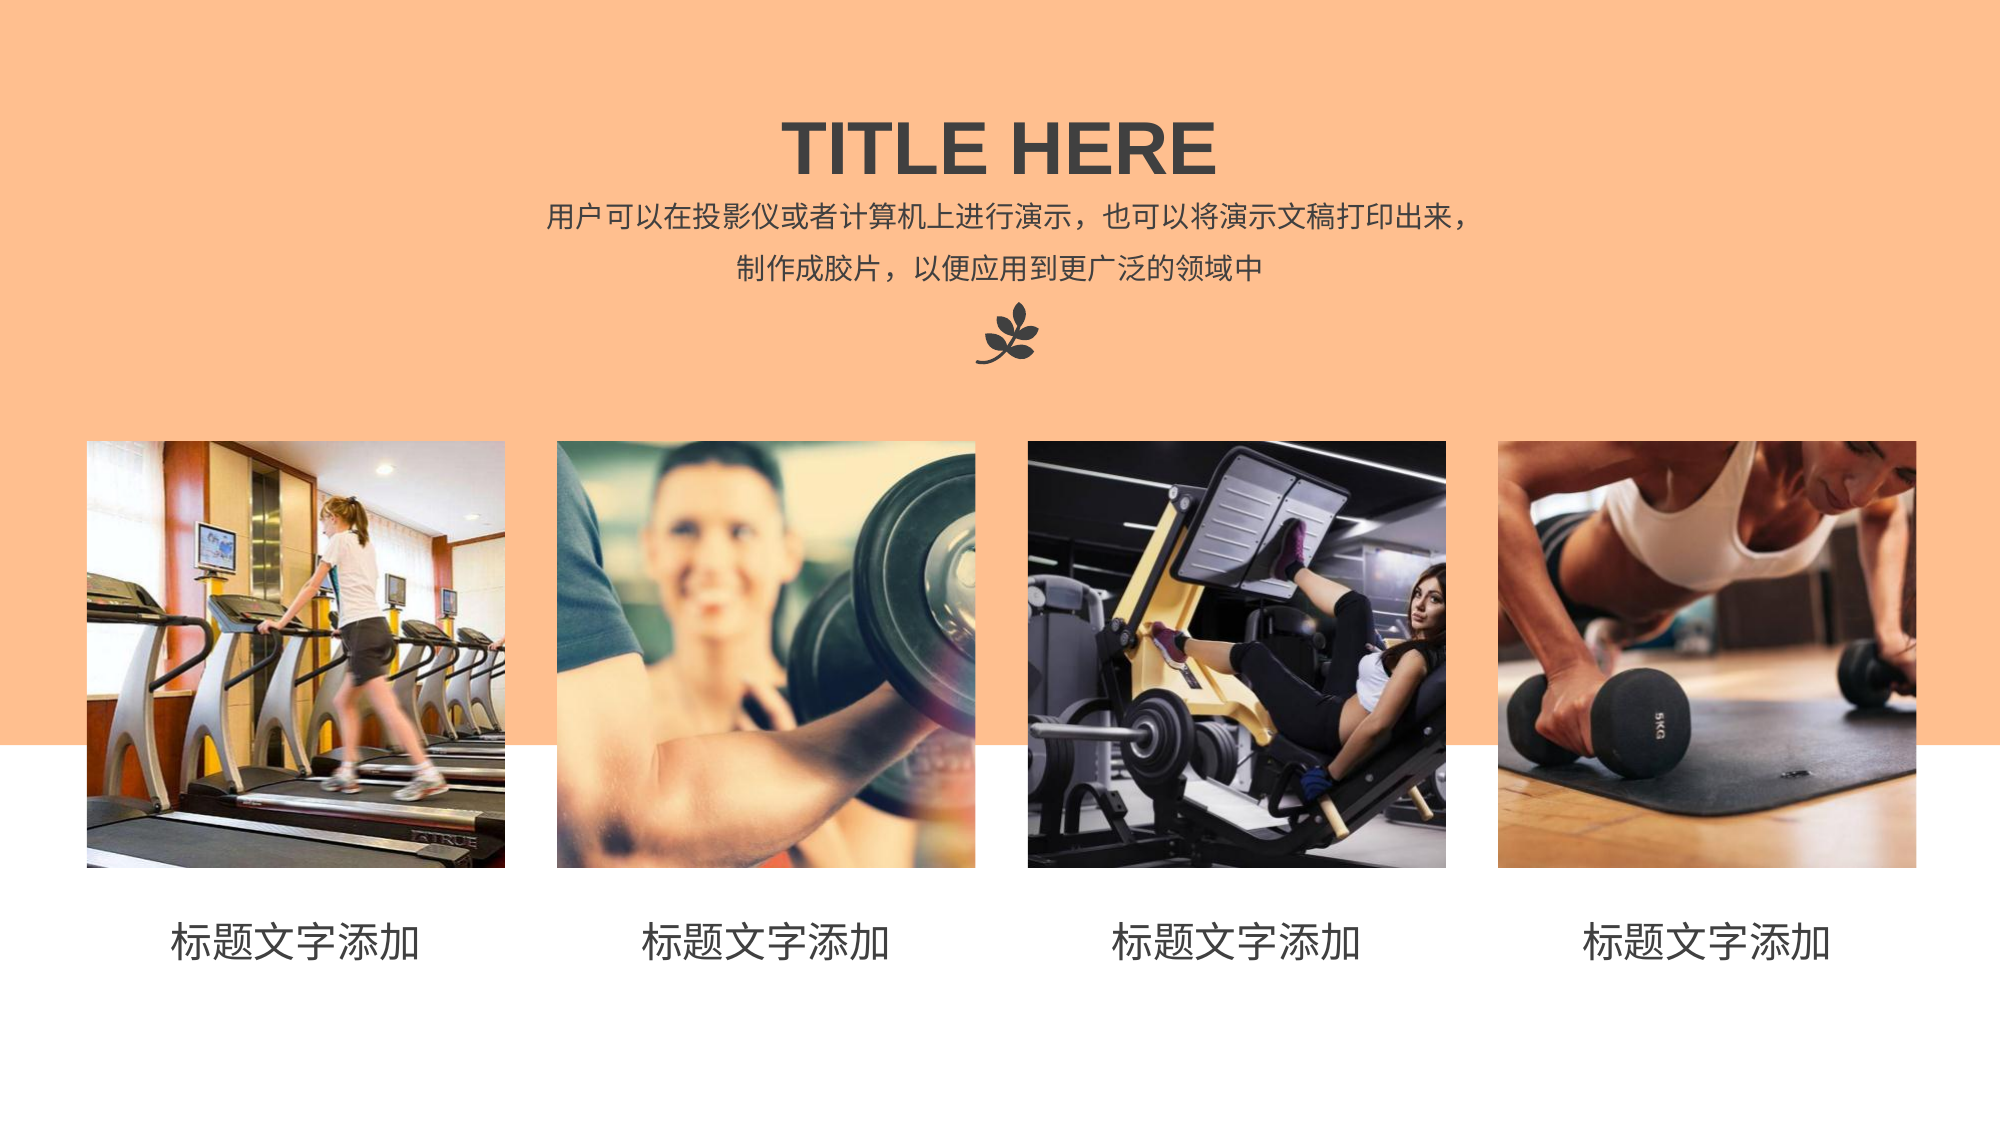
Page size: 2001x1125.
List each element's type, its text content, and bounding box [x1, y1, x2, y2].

picture [557, 441, 976, 868]
picture [1498, 441, 1917, 868]
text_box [522, 73, 1478, 373]
text_box [0, 0, 2000, 746]
text_box 标题文字添加 [1567, 898, 1848, 974]
text_box 标题文字添加 [626, 898, 907, 974]
text_box 标题文字添加 [155, 898, 436, 974]
picture [86, 441, 505, 868]
picture [1027, 441, 1446, 868]
text_box 标题文字添加 [1096, 898, 1377, 974]
